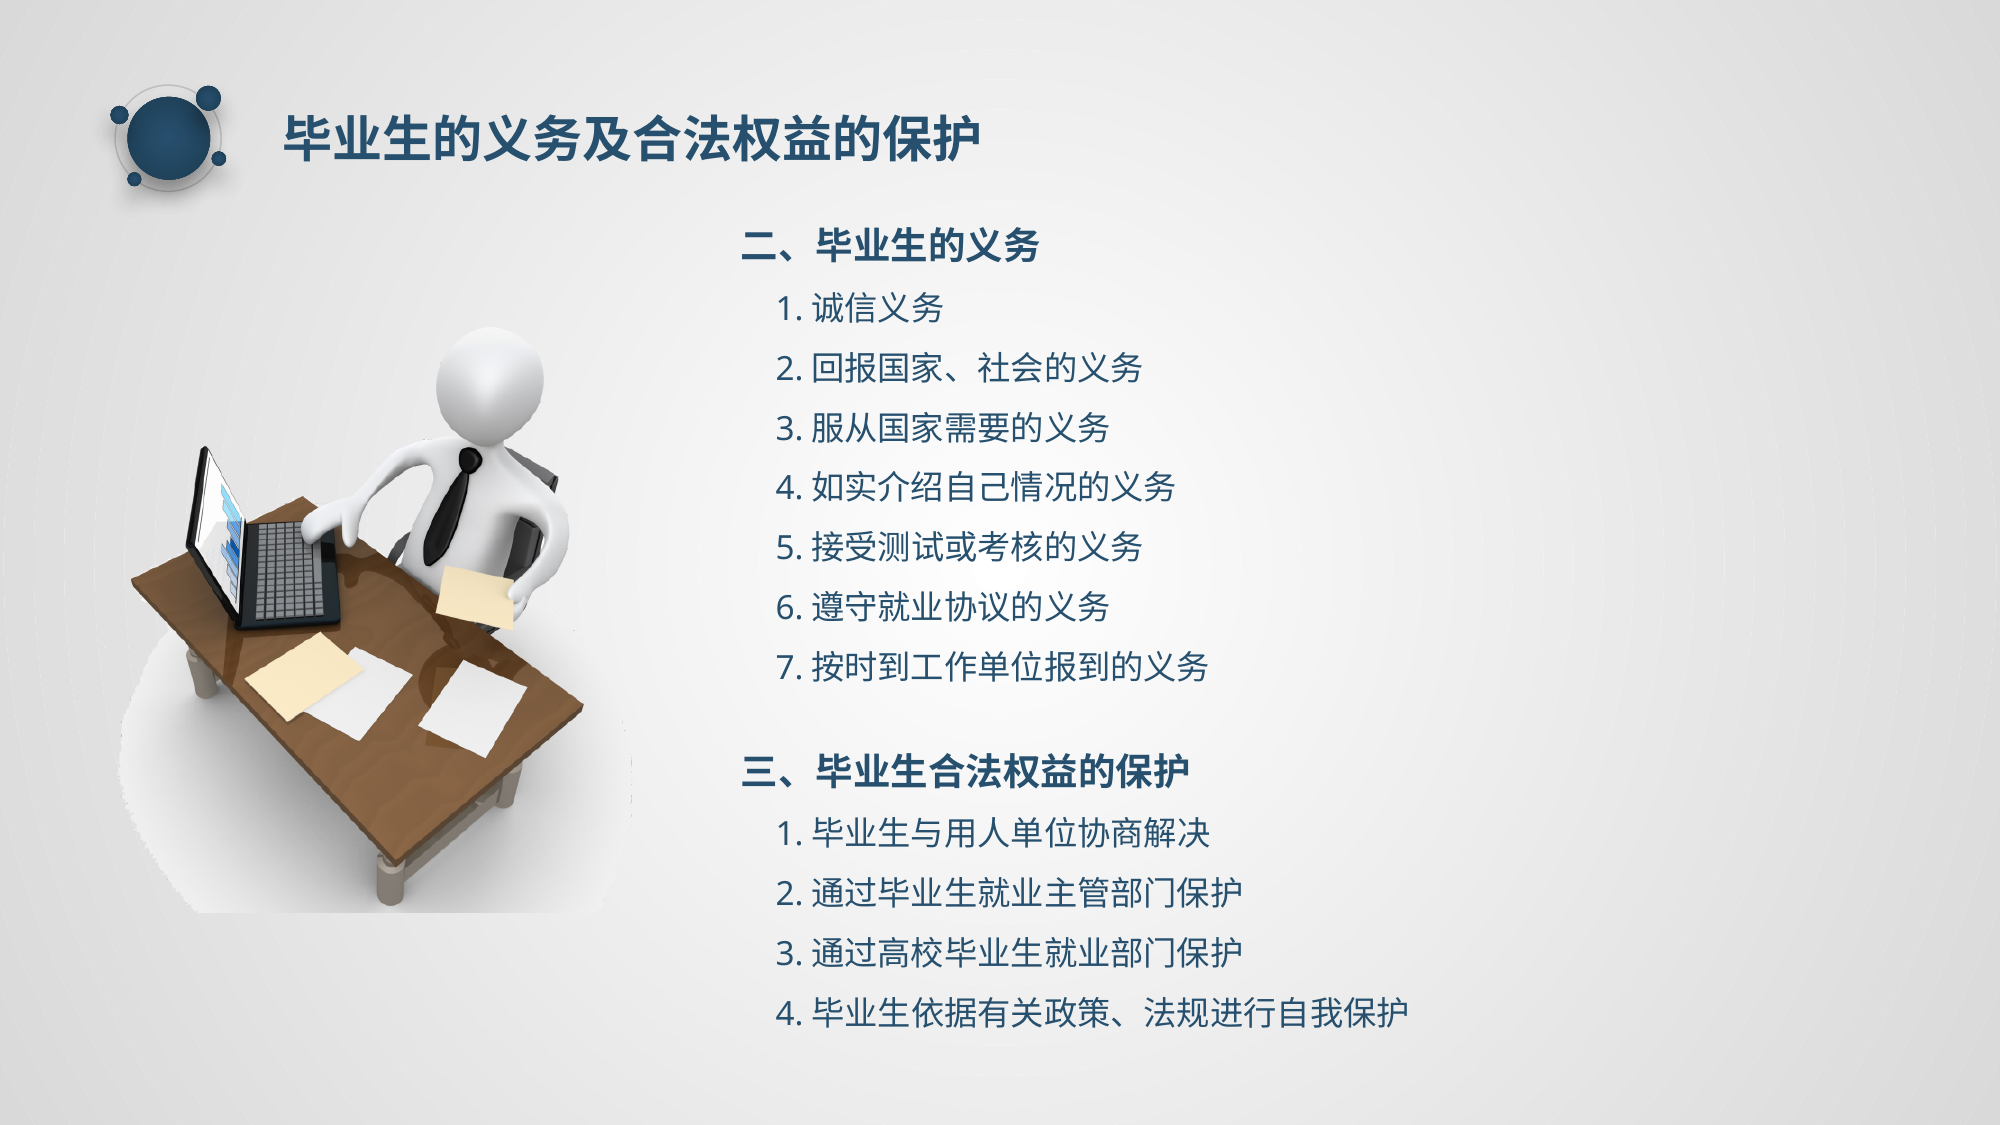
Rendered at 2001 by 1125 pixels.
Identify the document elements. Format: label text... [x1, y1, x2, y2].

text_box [110, 85, 226, 192]
text_box 三、毕业生合法权益的保护 1.毕业生与用人单位协商解决 2.通过毕业生就业主管部门保护 3.通过高校毕业生就业部门保护 4.毕业生依据有关政策、法规进行自我保护 [725, 717, 1866, 1040]
picture [67, 294, 686, 913]
text_box 二、毕业生的义务 1.诚信义务 2.回报国家、社会的义务 3.服从国家需要的义务 4.如实介绍自己情况的义务 5.接受测试或考核的义务 6.遵守就业协议的义务 7.按时到工作单位报到的义务 [725, 192, 1866, 694]
text_box 毕业生的义务及合法权益的保护 [267, 100, 998, 176]
